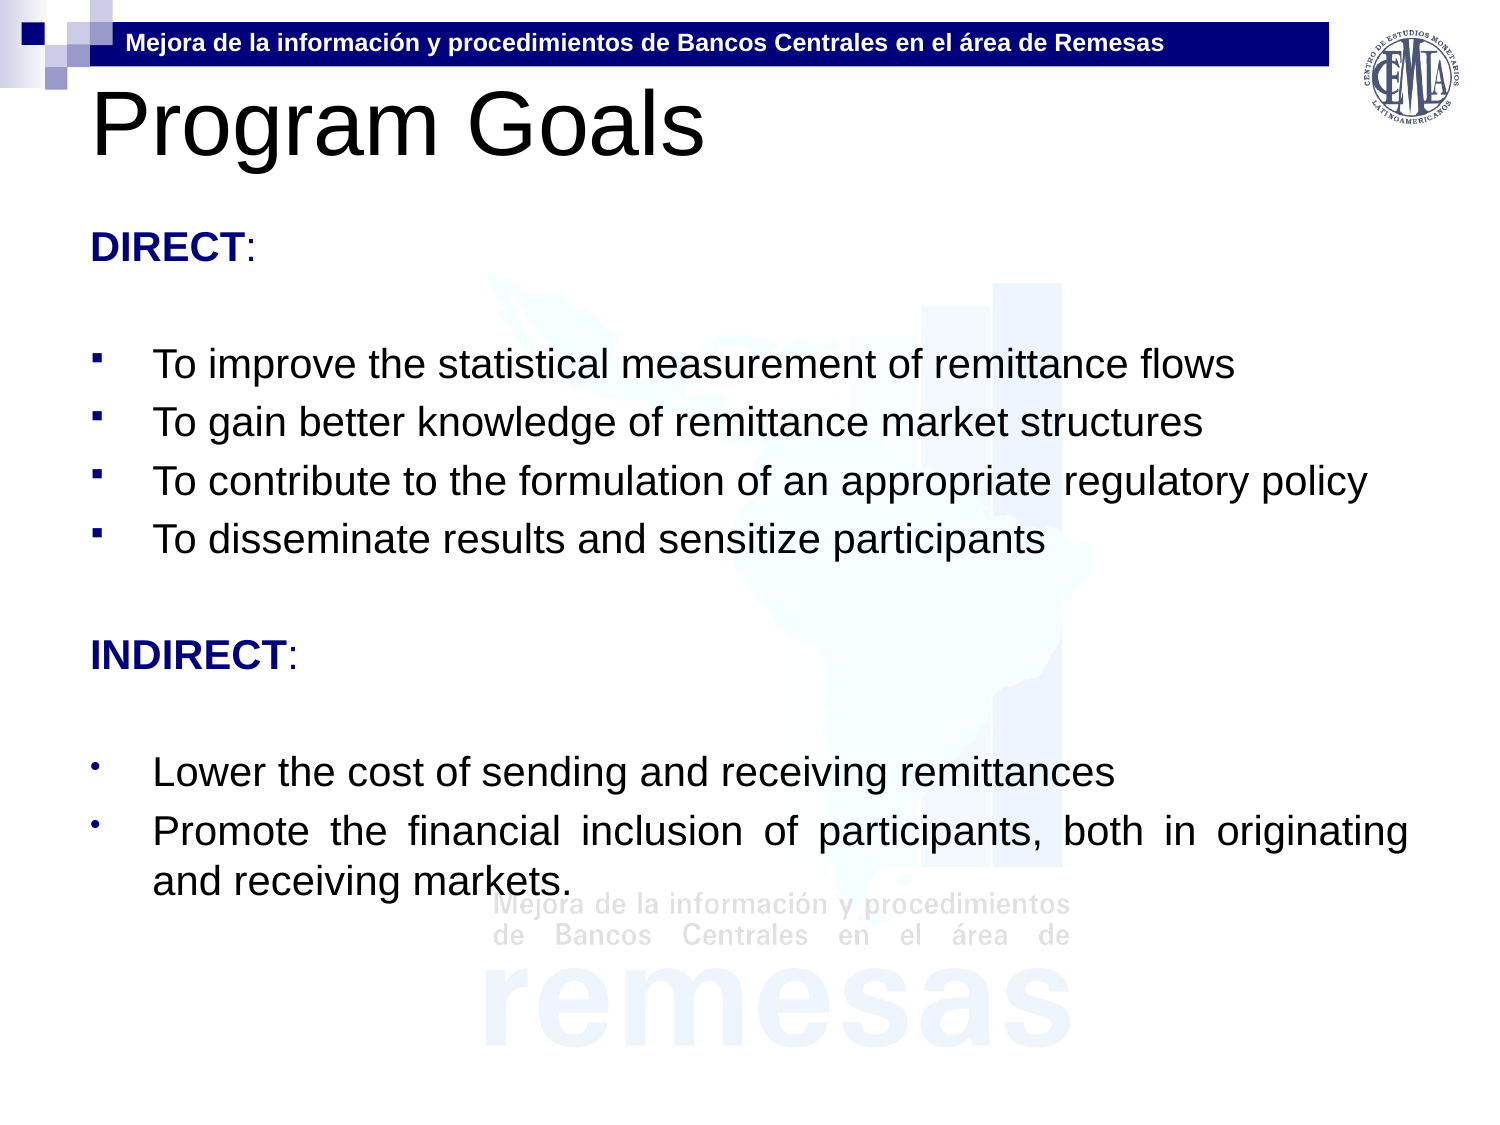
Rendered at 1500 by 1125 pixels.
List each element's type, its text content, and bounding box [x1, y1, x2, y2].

list DIRECT: To improve the statistical measurement of remittance flows To gain better knowledge of remittance market structures To contribute to the formulation of an appropriate regulatory policy To disseminate results and sensitize participants INDIRECT: Lower the cost of sending and receiving remittances Promote the financial inclusion of participants, both in originating and receiving markets. [74, 212, 1426, 1063]
title Program Goals [74, 74, 1426, 163]
picture [1364, 30, 1459, 124]
